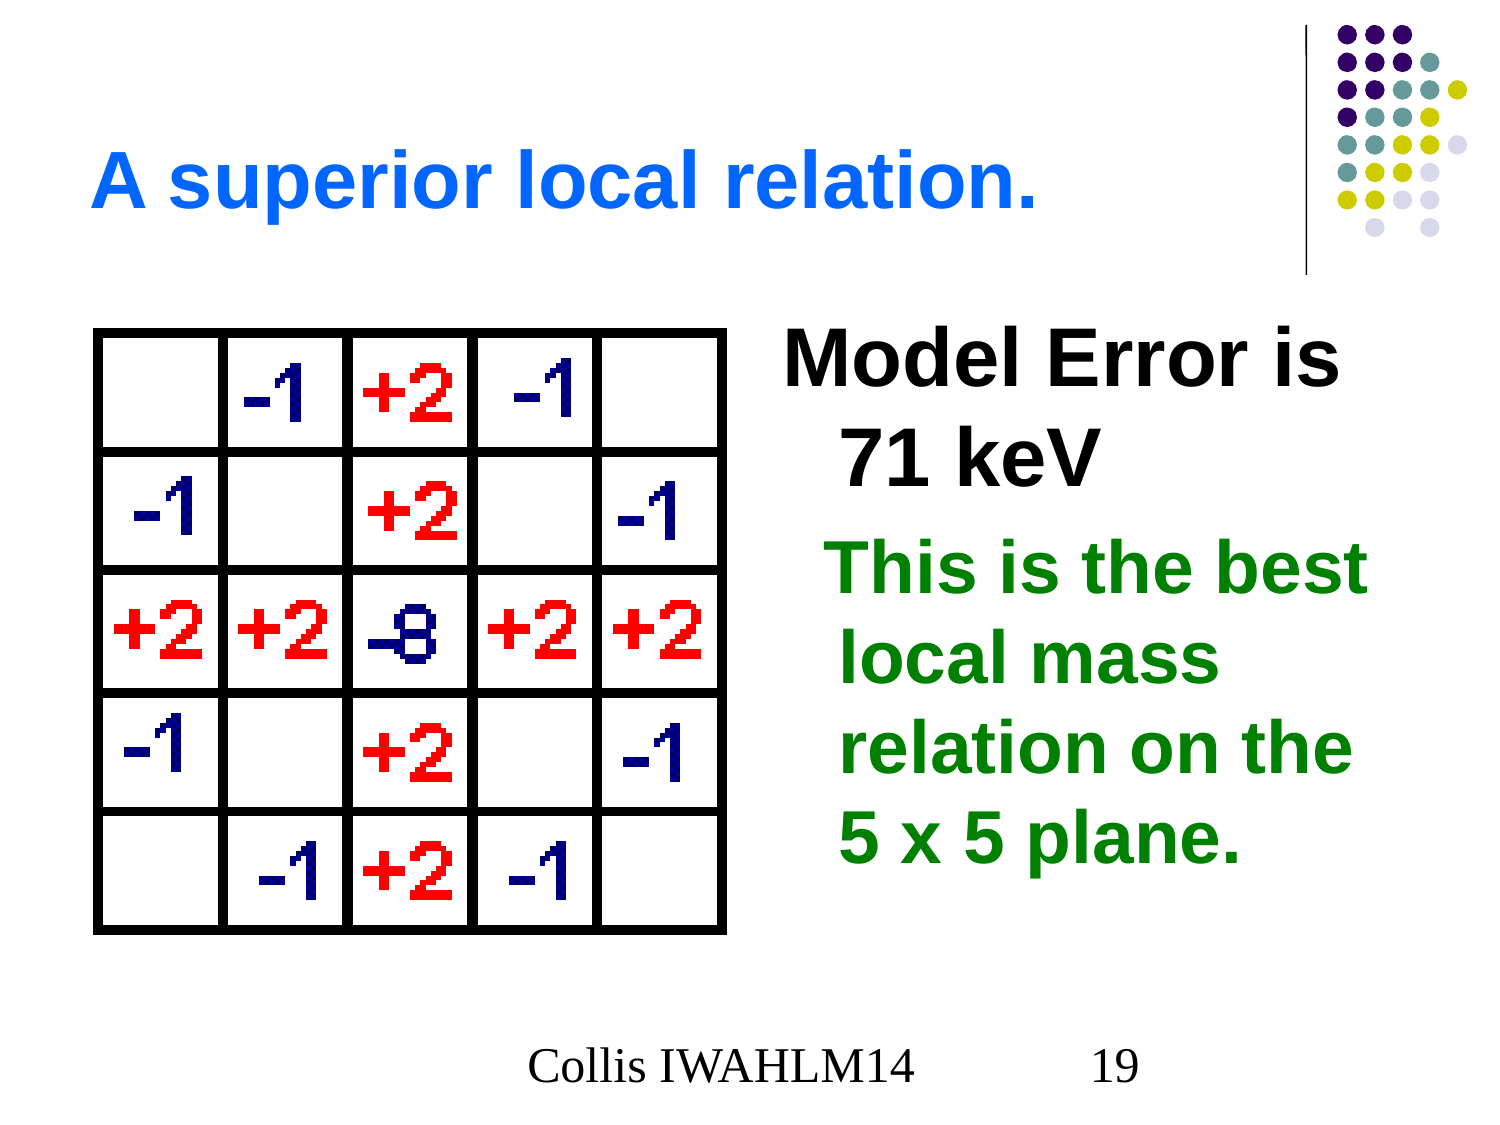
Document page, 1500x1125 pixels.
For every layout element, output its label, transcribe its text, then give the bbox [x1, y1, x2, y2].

picture [88, 324, 739, 945]
footer Collis IWAHLM14 [512, 1025, 767, 1101]
title A superior local relation. [75, 20, 1313, 233]
list Model Error is 71 keV This is the best local mass relation on the 5 x 5 plane. [767, 295, 1427, 1118]
